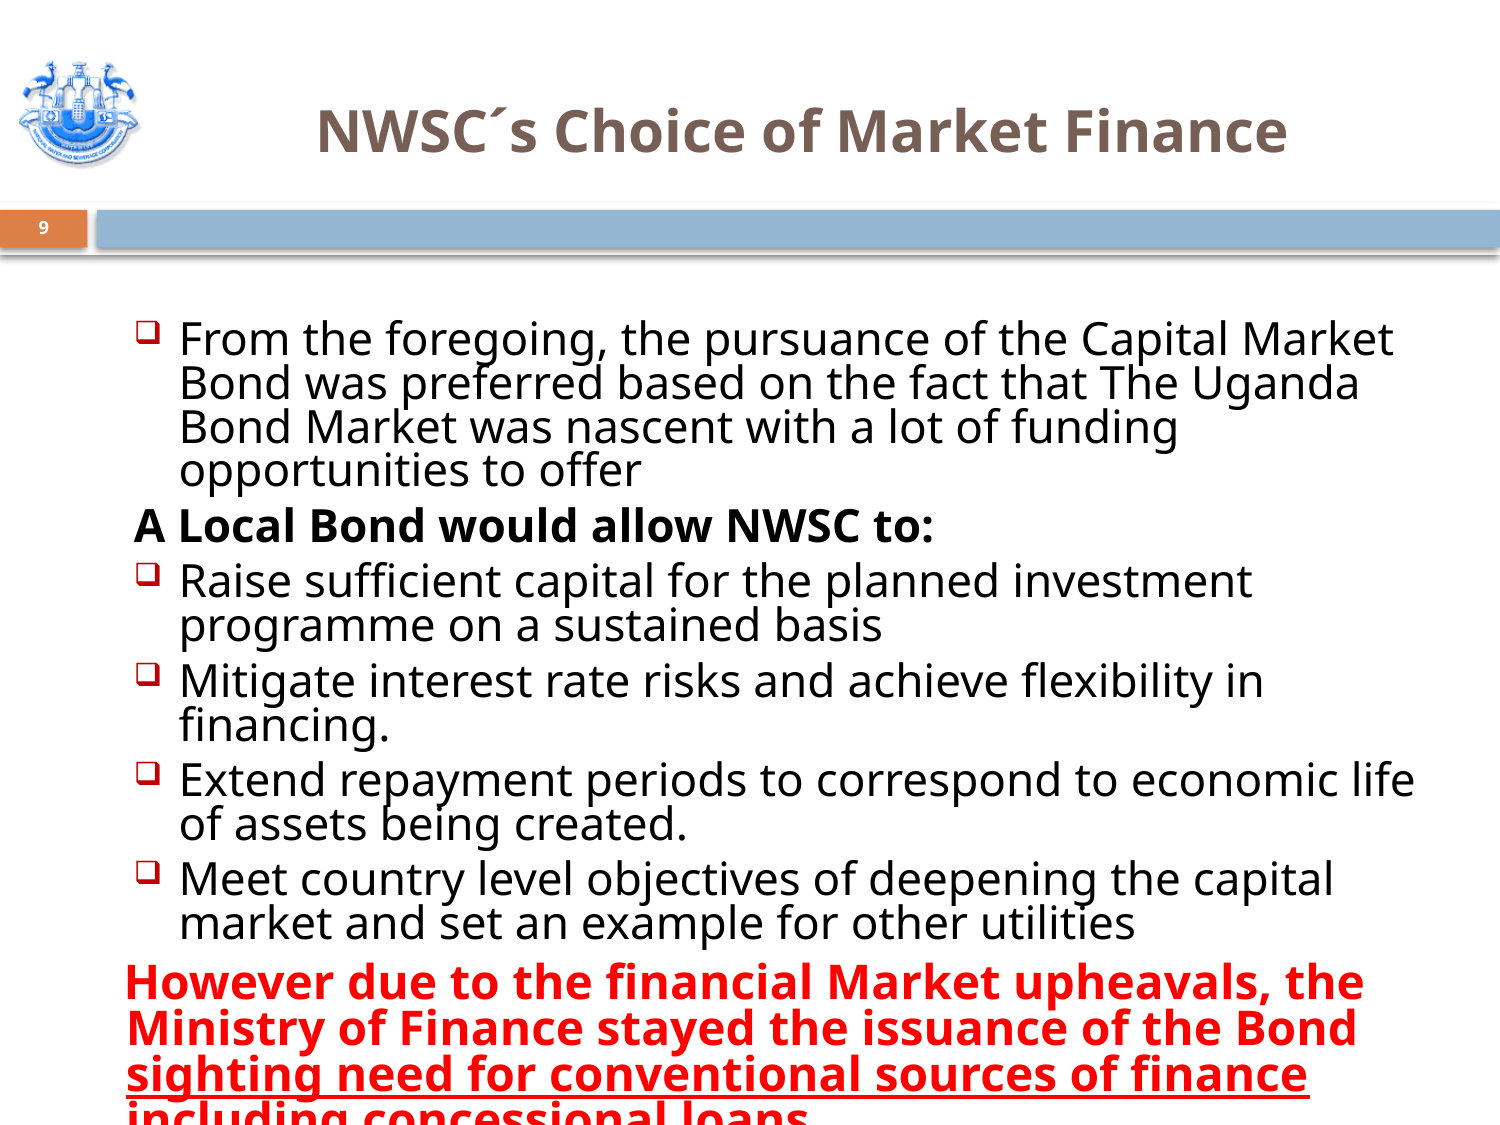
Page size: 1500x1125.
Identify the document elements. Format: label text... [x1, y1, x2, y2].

slide_number 9 [0, 208, 88, 249]
picture [0, 58, 140, 171]
title NWSC´s Choice of Market Finance [140, 58, 1466, 200]
list From the foregoing, the pursuance of the Capital Market Bond was preferred based on the fact that The Uganda Bond Market was nascent with a lot of funding opportunities to offer A Local Bond would allow NWSC to: Raise sufficient capital for the planned investment programme on a sustained basis Mitigate interest rate risks and achieve flexibility in financing. Extend repayment periods to correspond to economic life of assets being created. Meet country level objectives of deepening the capital market and set an example for other utilities However due to the financial Market upheavals, the Ministry of Finance stayed the issuance of the Bond sighting need for conventional sources of finance including concessional loans [58, 245, 1477, 1091]
